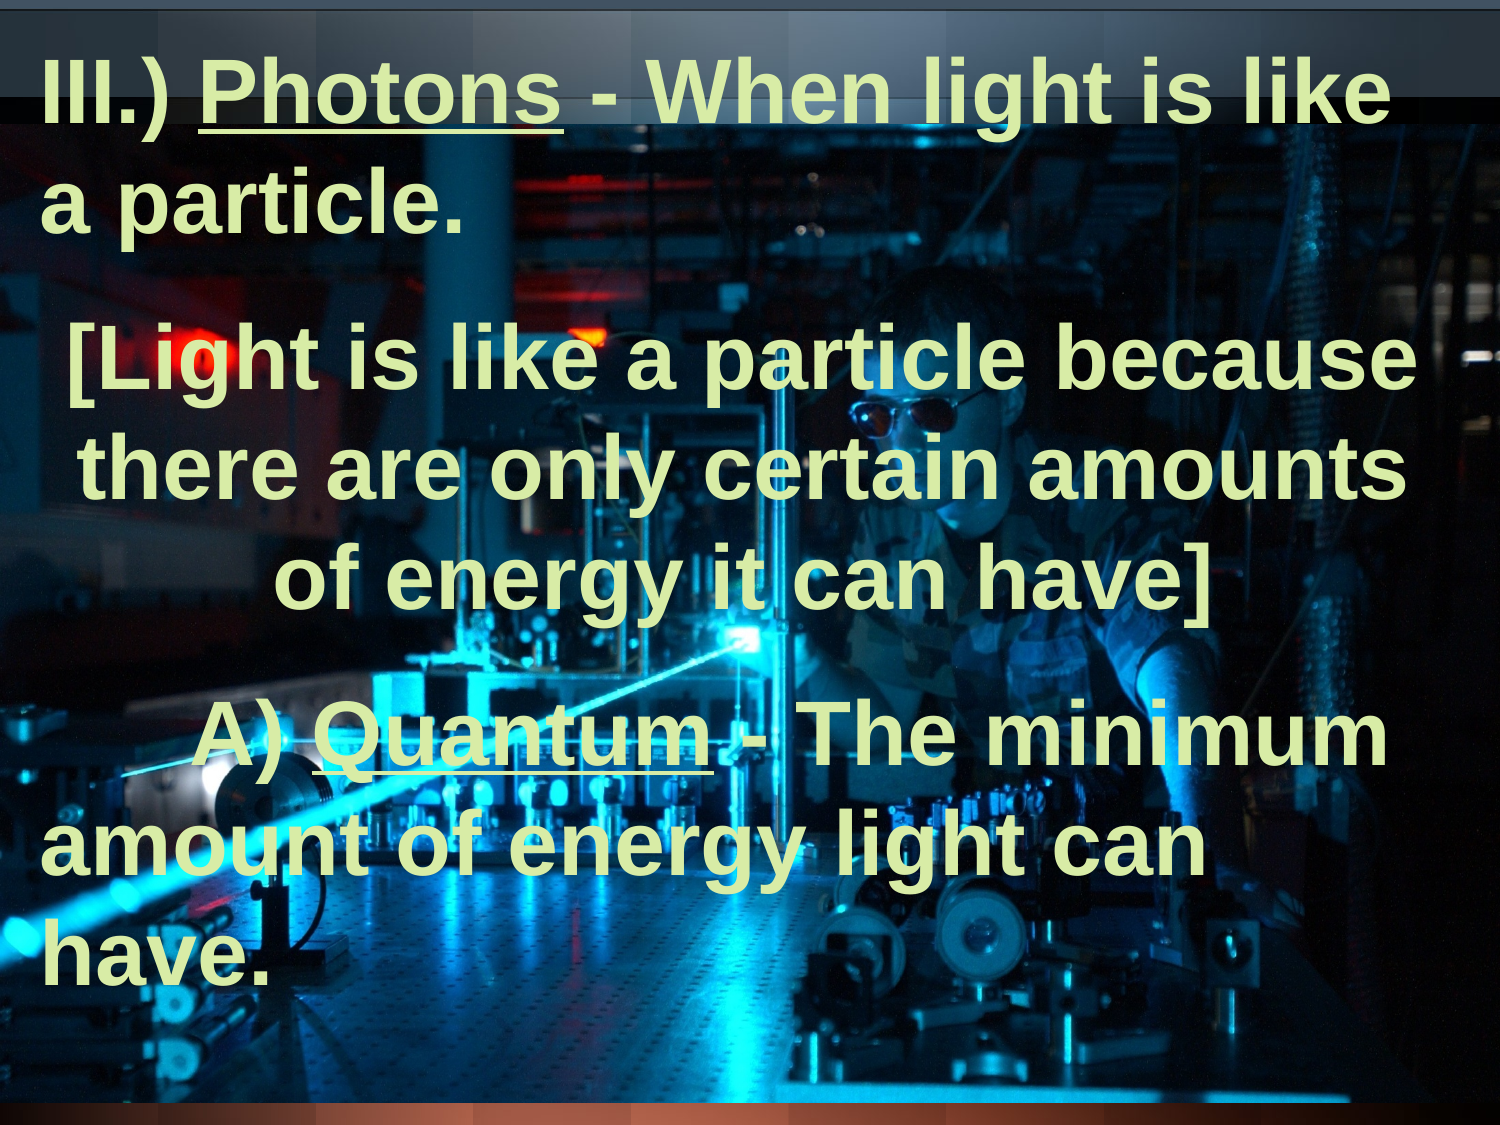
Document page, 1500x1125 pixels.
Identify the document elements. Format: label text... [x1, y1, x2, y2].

picture [0, 0, 1500, 1125]
text_box III.) Photons - When light is like a particle. [Light is like a particle because there are only certain amounts of energy it can have] A) Quantum - The minimum amount of energy light can have. [24, 24, 1463, 123]
